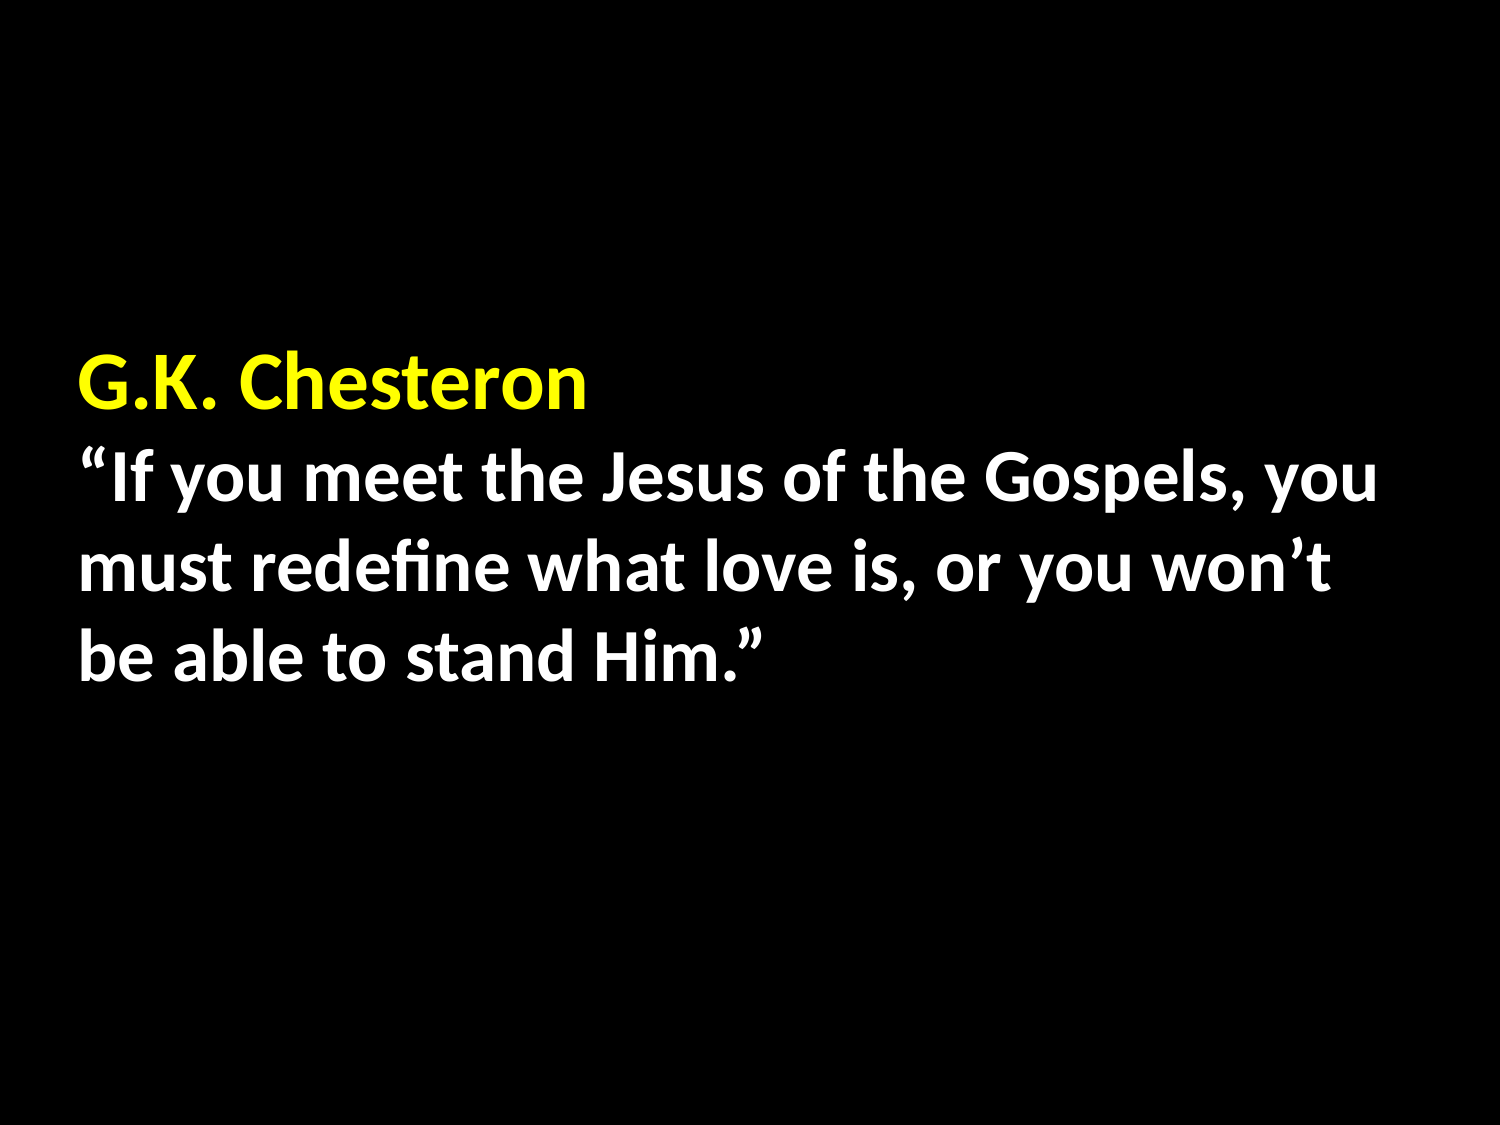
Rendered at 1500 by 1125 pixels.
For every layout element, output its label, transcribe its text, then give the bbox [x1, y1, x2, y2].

title G.K. Chesteron “If you meet the Jesus of the Gospels, you must redefine what love is, or you won’t be able to stand Him.” [62, 24, 1425, 1088]
